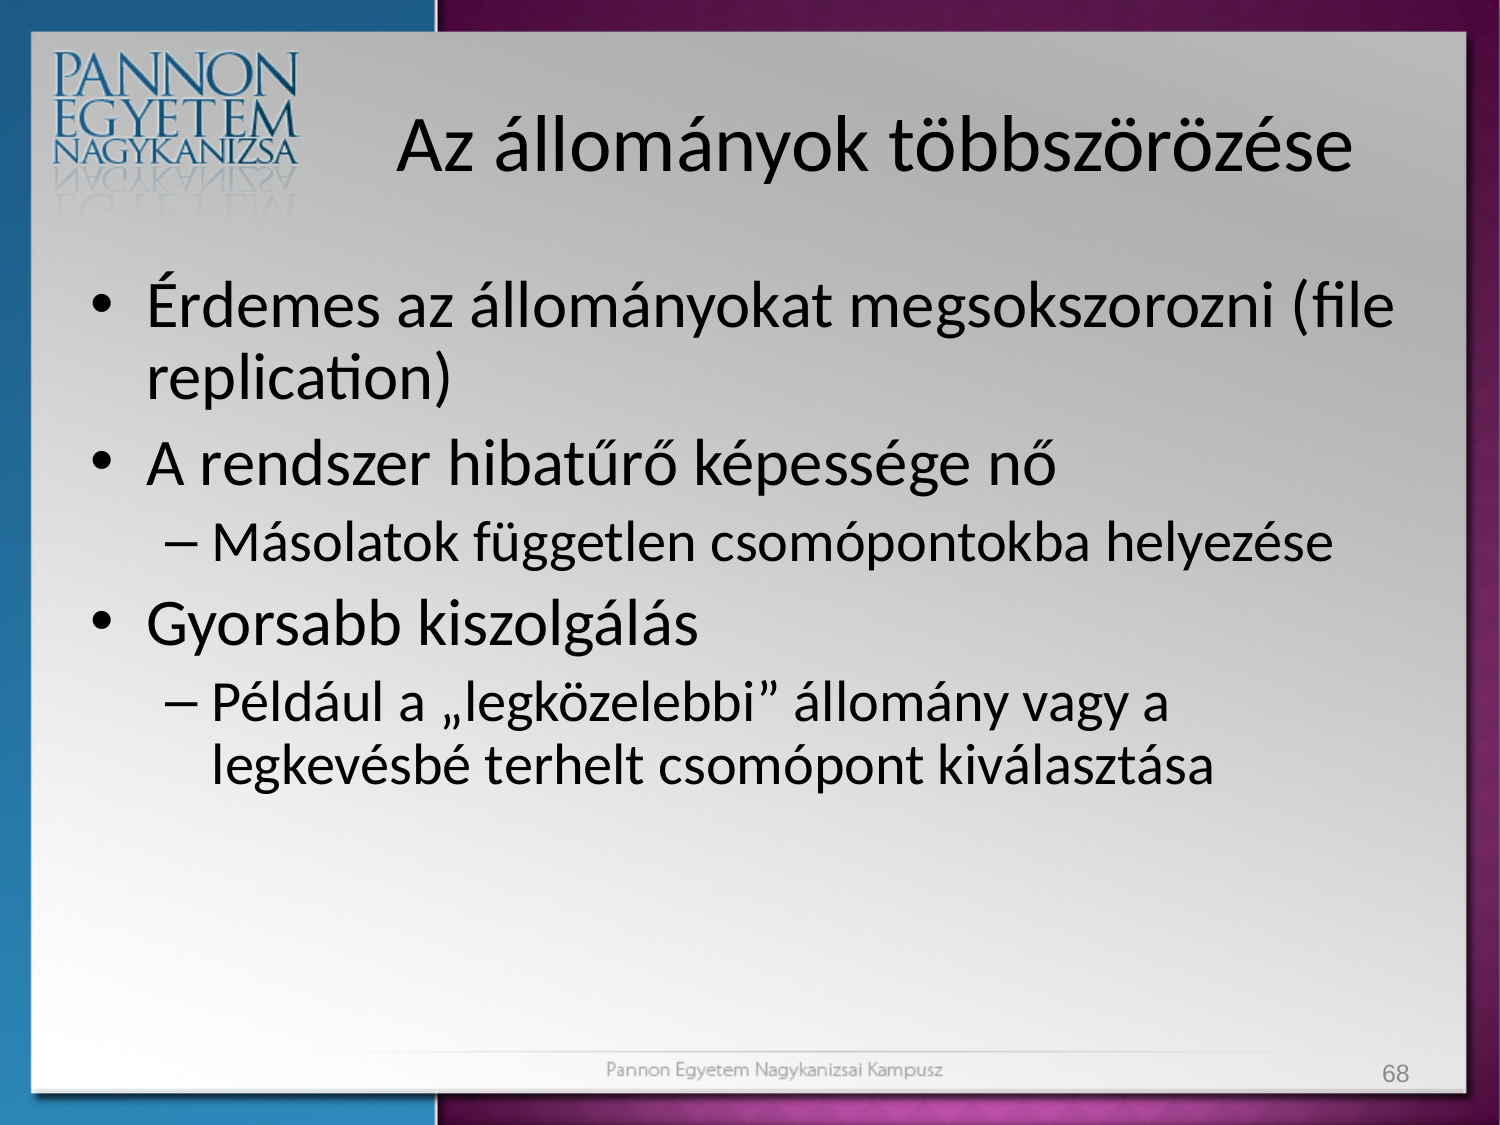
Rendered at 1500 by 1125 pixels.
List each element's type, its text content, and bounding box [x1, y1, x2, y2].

title Az állományok többszörözése [328, 45, 1425, 233]
picture [0, 0, 1500, 1125]
slide_number 68 [1074, 1042, 1425, 1103]
list Érdemes az állományokat megsokszorozni (file replication) A rendszer hibatűrő képessége nő Másolatok független csomópontokba helyezése Gyorsabb kiszolgálás Például a „legközelebbi” állomány vagy a legkevésbé terhelt csomópont kiválasztása [75, 262, 1425, 1038]
